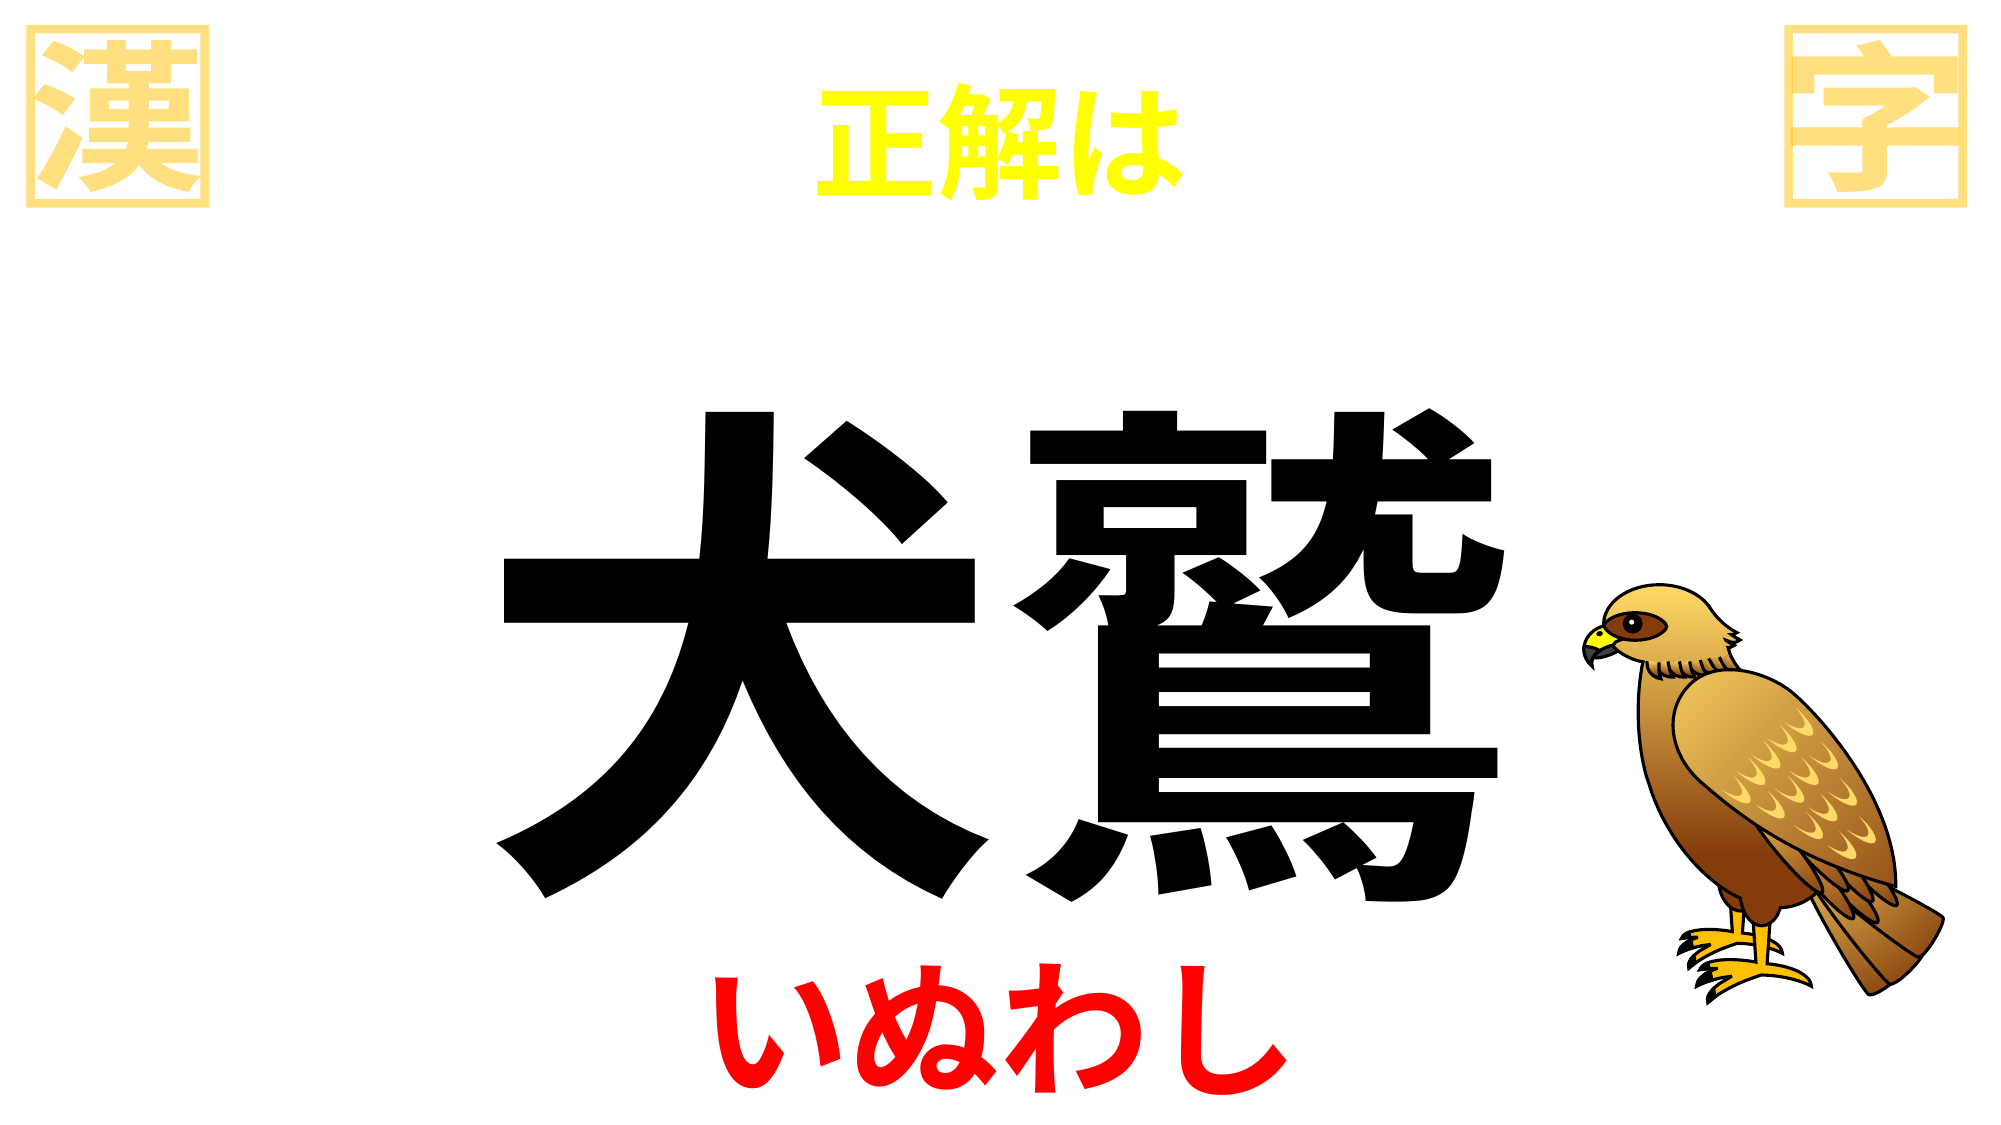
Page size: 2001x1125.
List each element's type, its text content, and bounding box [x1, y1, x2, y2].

text_box いぬわし [0, 928, 2000, 1123]
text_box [1784, 24, 1968, 208]
text_box 正解は [0, 57, 2000, 222]
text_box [26, 24, 210, 208]
text_box 犬鷲 [464, 326, 1536, 966]
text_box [1583, 584, 1893, 1003]
